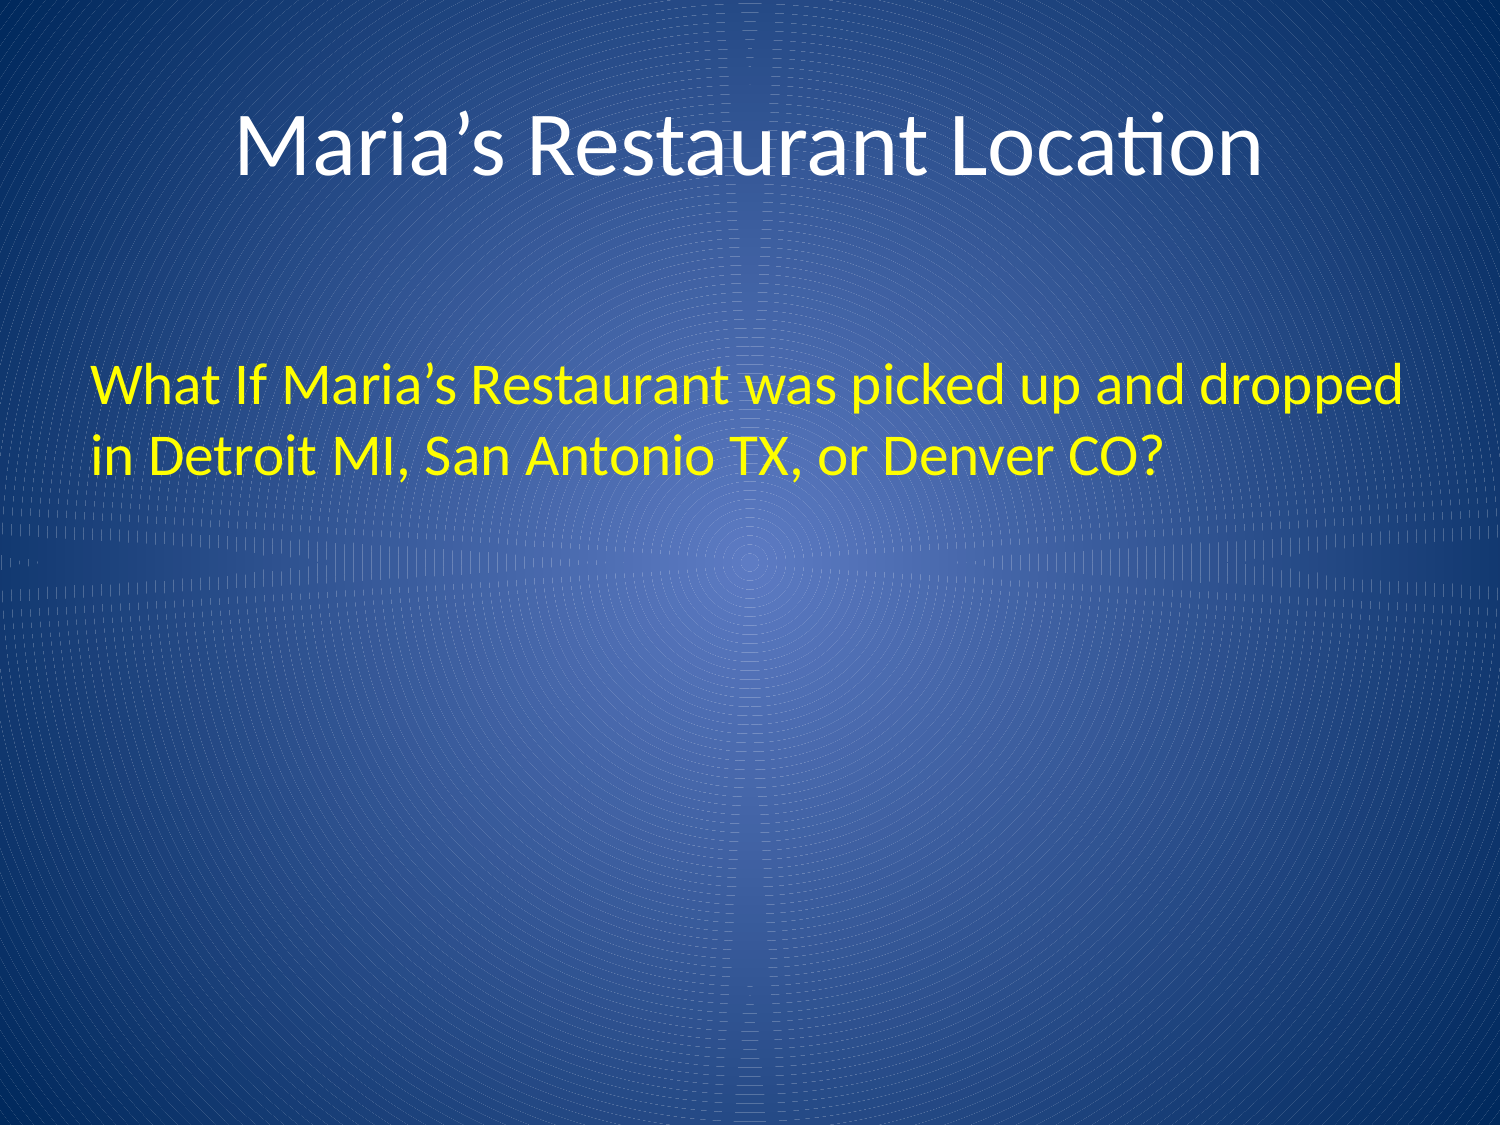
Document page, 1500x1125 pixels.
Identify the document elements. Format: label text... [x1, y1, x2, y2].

title Maria’s Restaurant Location [75, 45, 1425, 233]
list What If Maria’s Restaurant was picked up and dropped in Detroit MI, San Antonio TX, or Denver CO? [75, 337, 1425, 513]
